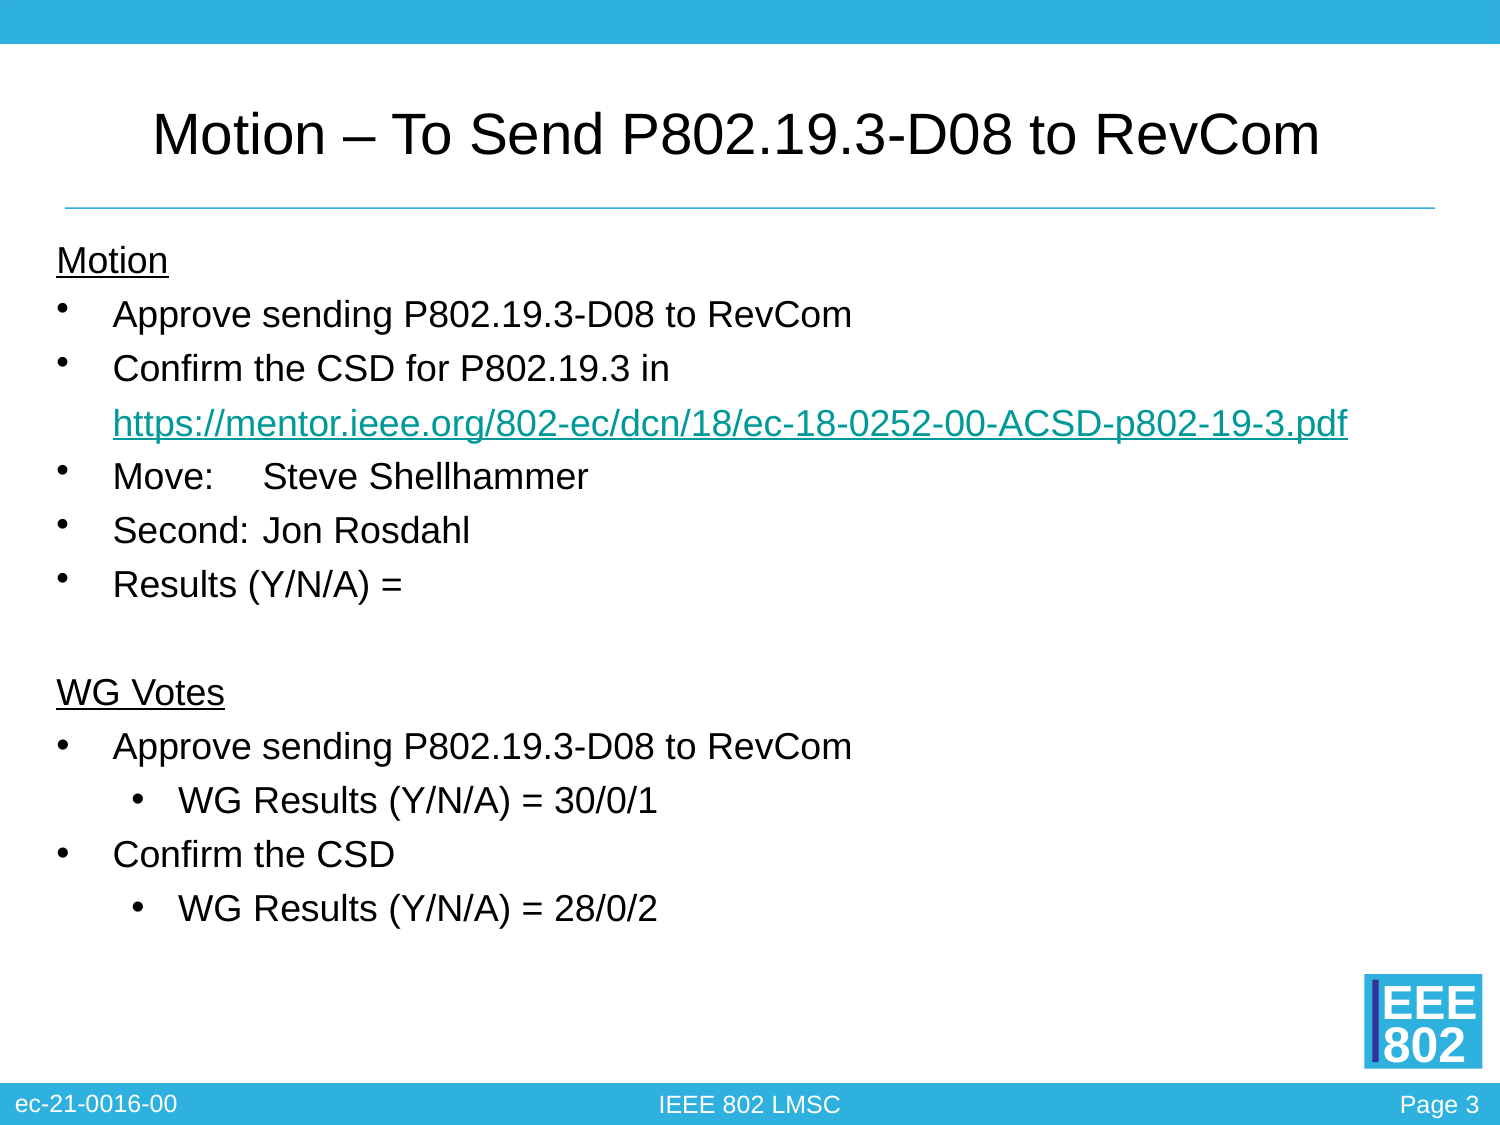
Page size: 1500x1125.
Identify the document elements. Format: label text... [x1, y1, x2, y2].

list Motion Approve sending P802.19.3-D08 to RevCom Confirm the CSD for P802.19.3 in https://mentor.ieee.org/802-ec/dcn/18/ec-18-0252-00-ACSD-p802-19-3.pdf Move: Steve Shellhammer Second: Jon Rosdahl Results (Y/N/A) = WG Votes Approve sending P802.19.3-D08 to RevCom WG Results (Y/N/A) = 30/0/1 Confirm the CSD WG Results (Y/N/A) = 28/0/2 [41, 220, 1450, 1063]
title Motion – To Send P802.19.3-D08 to RevCom [37, 66, 1438, 197]
